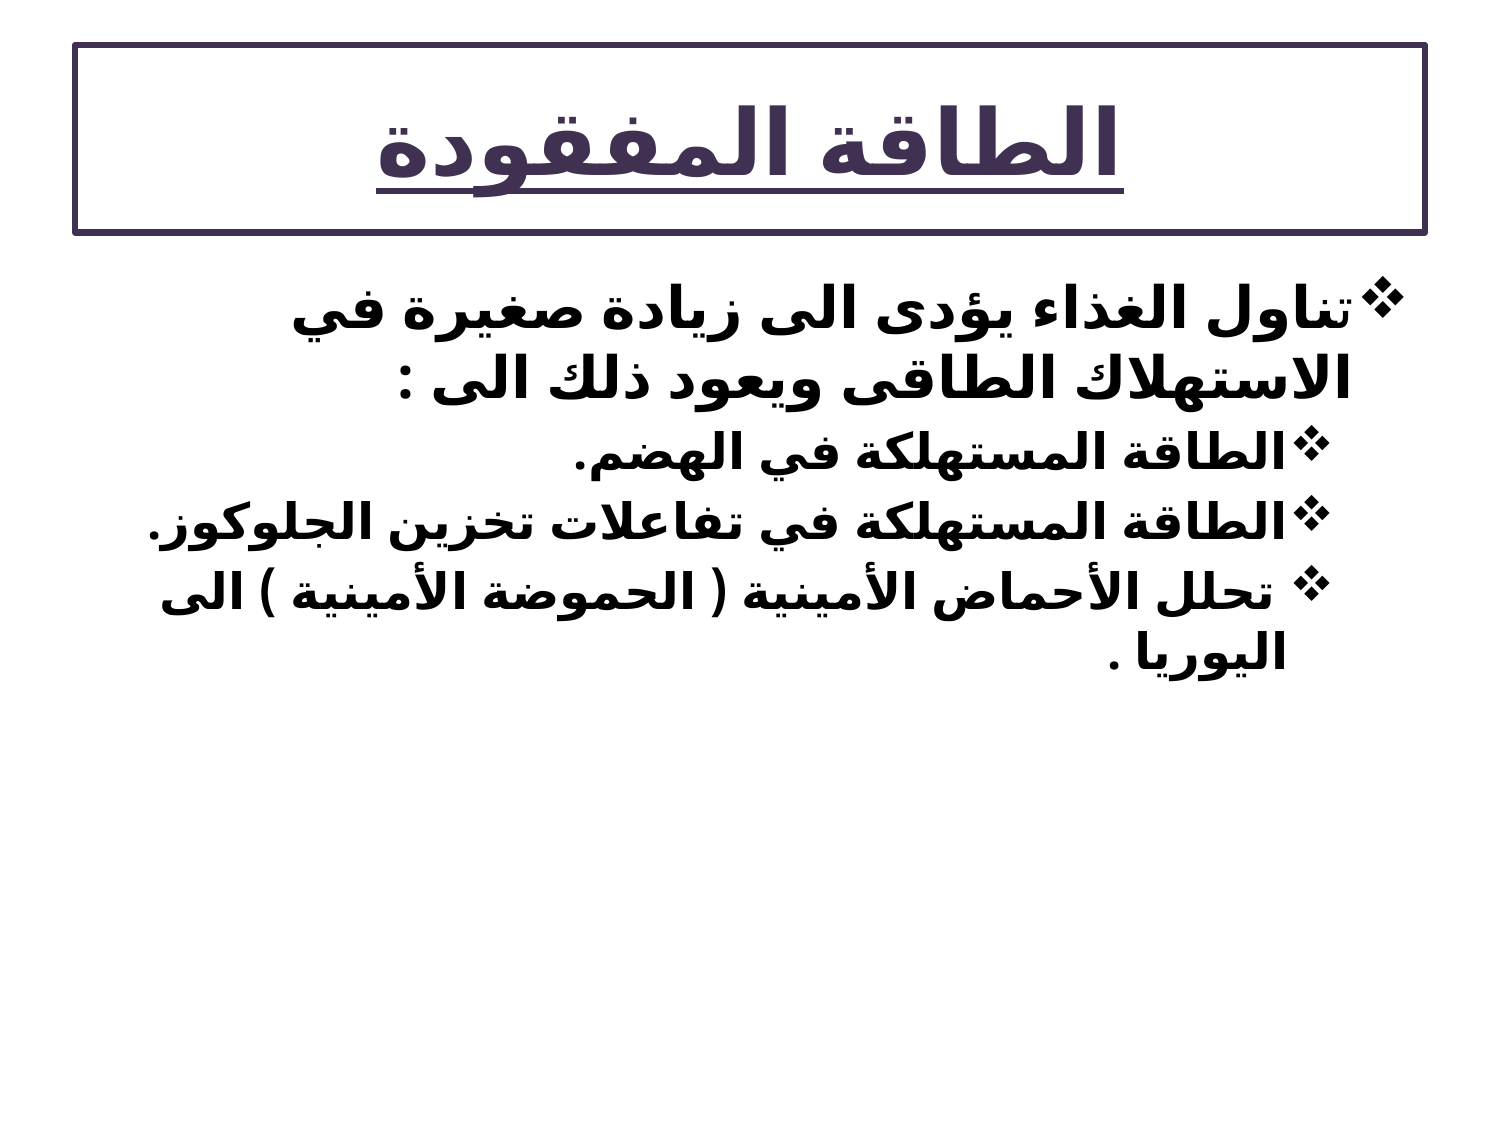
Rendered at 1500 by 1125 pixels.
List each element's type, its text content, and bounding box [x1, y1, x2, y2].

title الطاقة المفقودة [75, 45, 1425, 233]
list تناول الغذاء يؤدى الى زيادة صغيرة في الاستهلاك الطاقى ويعود ذلك الى : الطاقة المستهلكة في الهضم. الطاقة المستهلكة في تفاعلات تخزين الجلوكوز. تحلل الأحماض الأمينية ( الحموضة الأمينية ) الى اليوريا . [75, 262, 1425, 1005]
